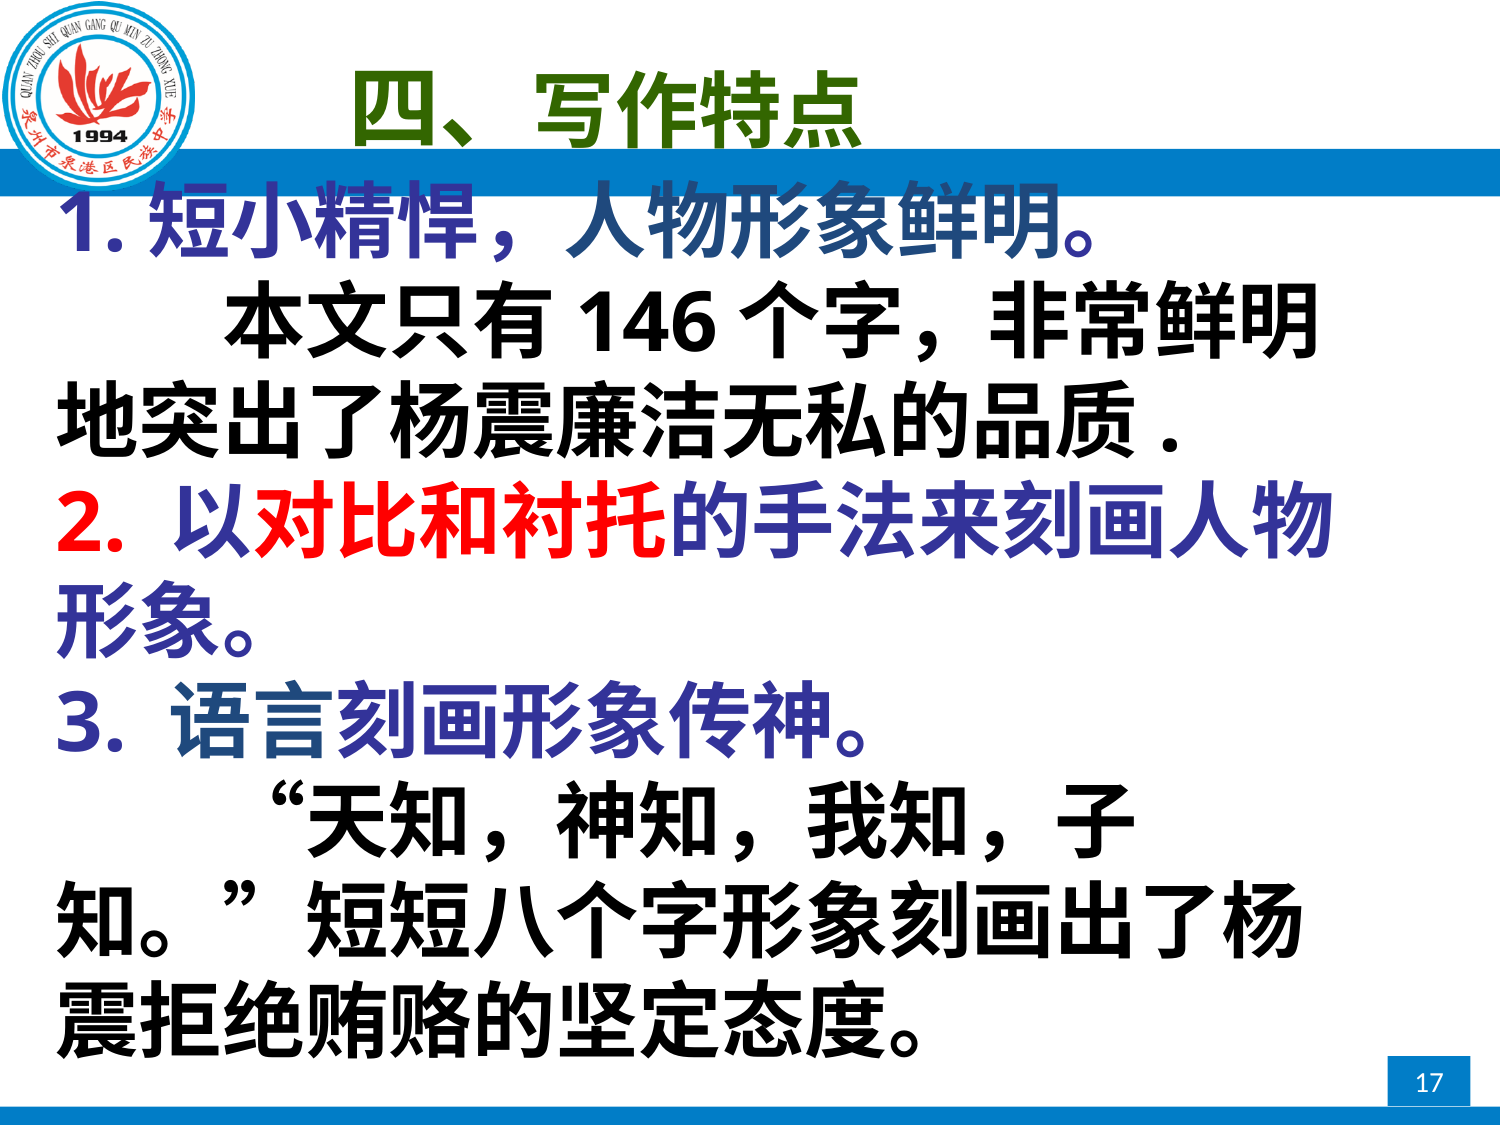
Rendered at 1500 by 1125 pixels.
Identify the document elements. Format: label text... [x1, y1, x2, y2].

picture [9, 6, 189, 164]
picture [174, 114, 195, 160]
text_box 四、写作特点 [333, 42, 889, 168]
picture [110, 1, 195, 79]
picture [2, 1, 88, 86]
picture [15, 14, 181, 160]
picture [2, 107, 41, 191]
text_box 1.短小精悍，人物形象鲜明。 本文只有146个字，非常鲜明地突出了杨震廉洁无私的品质. 2. 以对比和衬托的手法来刻画人物形象。 3. 语言刻画形象传神。 “天知，神知，我知，子知。”短短八个字形象刻画出了杨震拒绝贿赂的坚定态度。 [41, 160, 1382, 1076]
